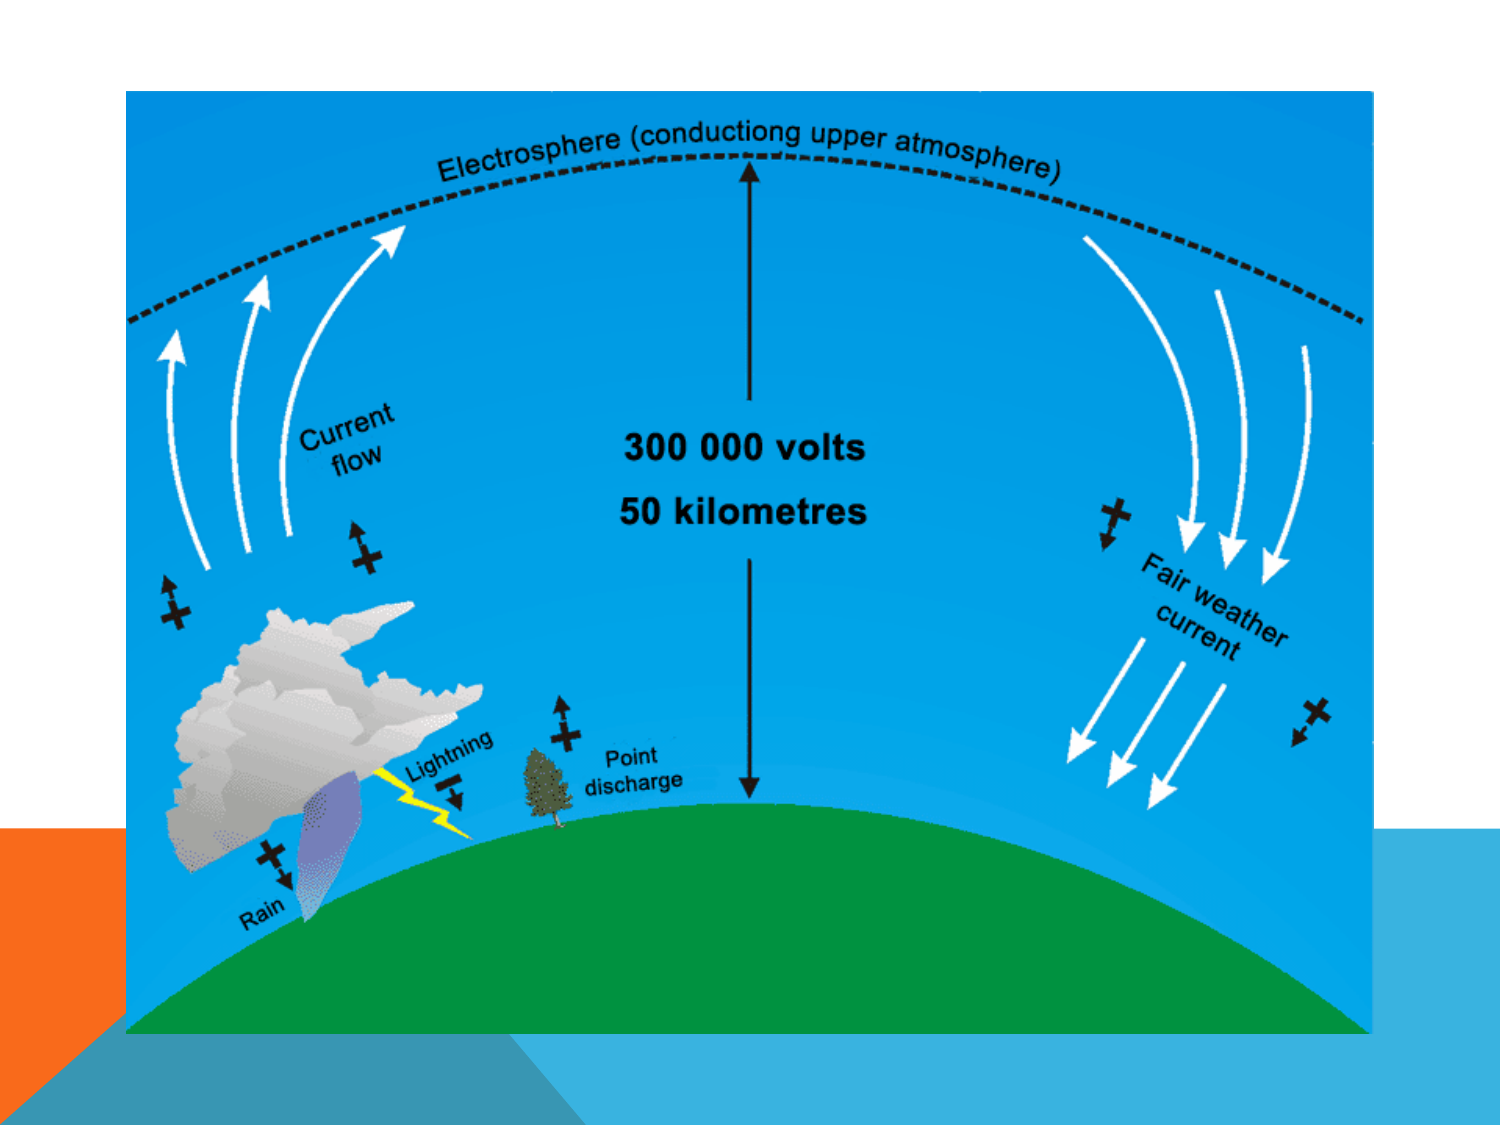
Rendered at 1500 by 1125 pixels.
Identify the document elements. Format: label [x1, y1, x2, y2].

picture [763, 505, 771, 522]
picture [436, 776, 461, 790]
picture [928, 170, 937, 175]
picture [984, 181, 992, 186]
picture [1135, 223, 1143, 229]
picture [1026, 191, 1034, 196]
picture [670, 435, 684, 459]
picture [703, 435, 717, 459]
picture [643, 499, 658, 523]
picture [648, 435, 663, 459]
picture [1121, 219, 1130, 224]
picture [724, 435, 739, 459]
picture [206, 279, 214, 285]
picture [1081, 206, 1089, 211]
picture [393, 209, 401, 214]
picture [1345, 312, 1353, 318]
picture [434, 197, 443, 202]
picture [448, 194, 456, 199]
picture [602, 163, 610, 168]
picture [741, 165, 758, 399]
picture [1189, 243, 1197, 248]
picture [623, 499, 637, 523]
picture [814, 506, 818, 522]
picture [1101, 499, 1130, 547]
picture [503, 180, 512, 185]
picture [130, 316, 137, 322]
picture [157, 330, 211, 570]
picture [1293, 728, 1306, 745]
picture [1162, 233, 1171, 238]
picture [778, 505, 793, 523]
picture [1333, 306, 1340, 312]
picture [167, 297, 175, 303]
picture [1067, 202, 1075, 207]
picture [1147, 684, 1226, 809]
picture [285, 246, 293, 251]
picture [772, 153, 781, 158]
picture [1214, 290, 1248, 570]
picture [162, 601, 189, 628]
picture [848, 441, 863, 458]
picture [1242, 263, 1250, 269]
picture [834, 436, 842, 458]
picture [258, 842, 284, 867]
picture [746, 435, 761, 459]
picture [1067, 637, 1146, 764]
picture [1281, 281, 1289, 286]
picture [450, 789, 461, 808]
picture [1215, 253, 1223, 258]
picture [720, 505, 737, 523]
picture [312, 236, 320, 241]
picture [406, 205, 415, 210]
picture [1083, 236, 1205, 553]
picture [1305, 700, 1329, 724]
picture [1255, 269, 1263, 275]
picture [1320, 299, 1328, 305]
picture [644, 157, 654, 163]
picture [1229, 259, 1237, 264]
picture [366, 218, 374, 223]
picture [829, 157, 838, 162]
picture [828, 505, 844, 523]
picture [1012, 188, 1020, 193]
picture [354, 546, 381, 573]
picture [1202, 248, 1210, 253]
picture [800, 441, 817, 459]
picture [616, 161, 624, 166]
picture [555, 697, 568, 719]
picture [552, 723, 580, 750]
picture [1262, 346, 1313, 585]
picture [751, 505, 760, 522]
picture [678, 499, 691, 522]
picture [1053, 198, 1062, 203]
picture [1307, 293, 1315, 299]
picture [180, 291, 188, 296]
picture [627, 435, 642, 459]
picture [1268, 275, 1276, 281]
picture [126, 93, 695, 236]
picture [850, 505, 864, 523]
picture [126, 601, 1368, 1034]
picture [476, 187, 484, 192]
picture [420, 201, 428, 206]
picture [142, 310, 150, 316]
picture [1149, 228, 1157, 233]
picture [194, 285, 202, 291]
picture [219, 273, 227, 279]
picture [800, 501, 806, 523]
picture [299, 241, 307, 246]
picture [914, 168, 922, 173]
picture [279, 870, 292, 889]
picture [741, 561, 758, 795]
picture [1040, 195, 1048, 200]
picture [352, 222, 361, 227]
picture [1107, 662, 1186, 788]
picture [231, 276, 270, 553]
picture [155, 304, 162, 310]
picture [1294, 287, 1302, 293]
picture [279, 225, 405, 536]
picture [379, 213, 388, 219]
picture [802, 91, 1374, 1034]
picture [779, 442, 794, 458]
picture [350, 524, 363, 543]
picture [461, 190, 470, 195]
picture [163, 578, 175, 598]
